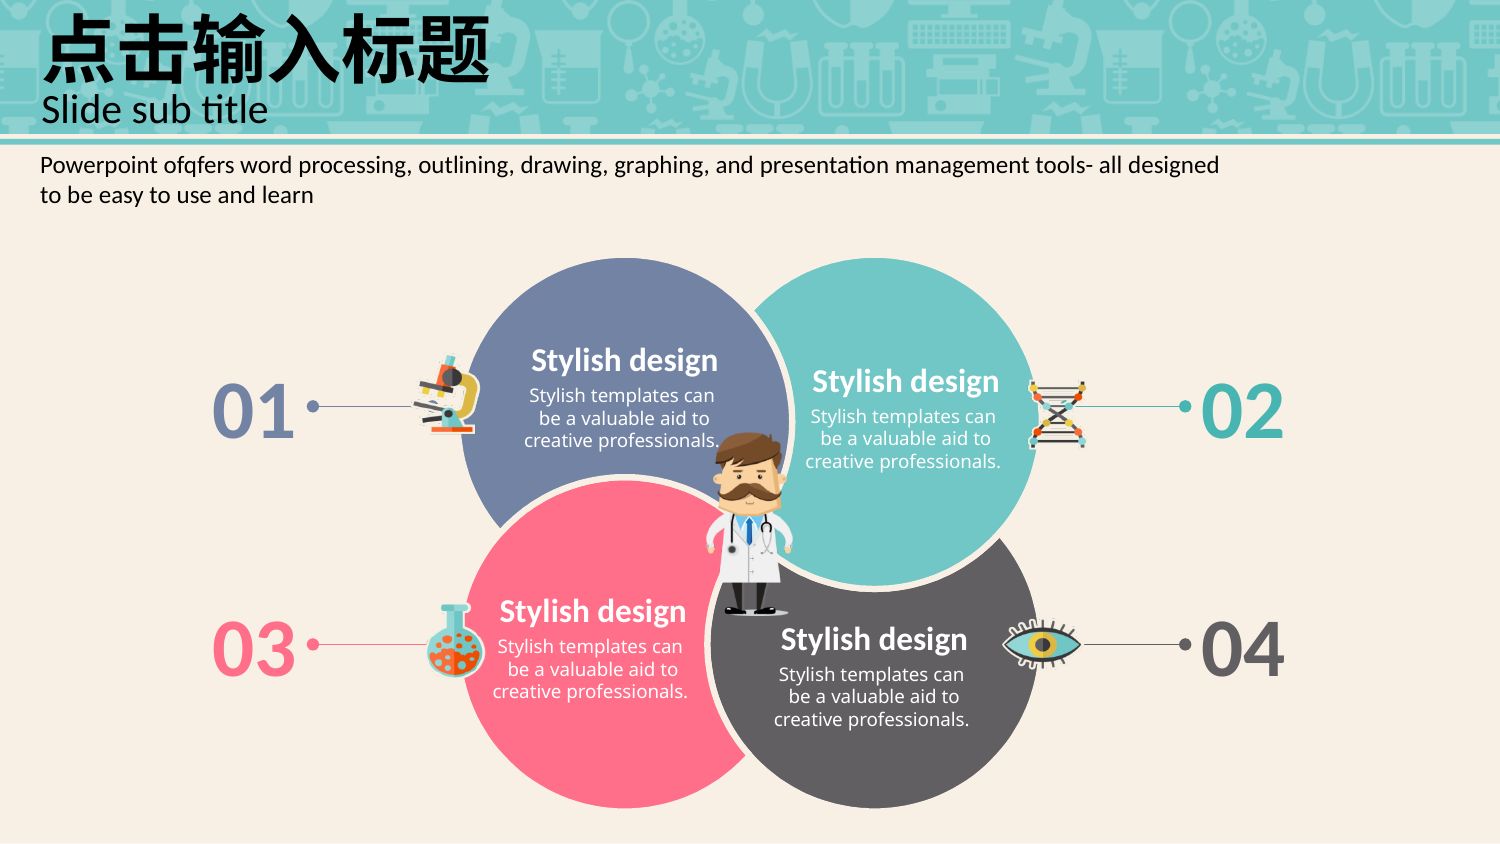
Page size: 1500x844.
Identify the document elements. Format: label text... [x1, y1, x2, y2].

picture [1024, 377, 1091, 452]
text_box Powerpoint ofqfers word processing, outlining, drawing, graphing, and presentation management tools- all designed to be easy to use and learn [40, 148, 1247, 209]
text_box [514, 343, 735, 439]
picture [406, 351, 483, 441]
text_box [459, 254, 791, 534]
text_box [796, 363, 1017, 460]
text_box [750, 254, 1036, 395]
picture [0, 0, 1500, 134]
text_box [463, 478, 700, 600]
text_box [186, 604, 418, 678]
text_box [186, 366, 401, 440]
list Slide sub title [41, 108, 1365, 146]
picture [998, 616, 1085, 673]
list 点击输入标题 [41, 19, 1365, 108]
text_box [1065, 366, 1313, 440]
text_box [1065, 604, 1313, 678]
text_box [464, 660, 750, 812]
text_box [483, 593, 704, 690]
text_box [708, 533, 1039, 812]
text_box [798, 457, 1038, 590]
picture [422, 602, 488, 683]
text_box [764, 621, 985, 718]
picture [706, 431, 794, 616]
